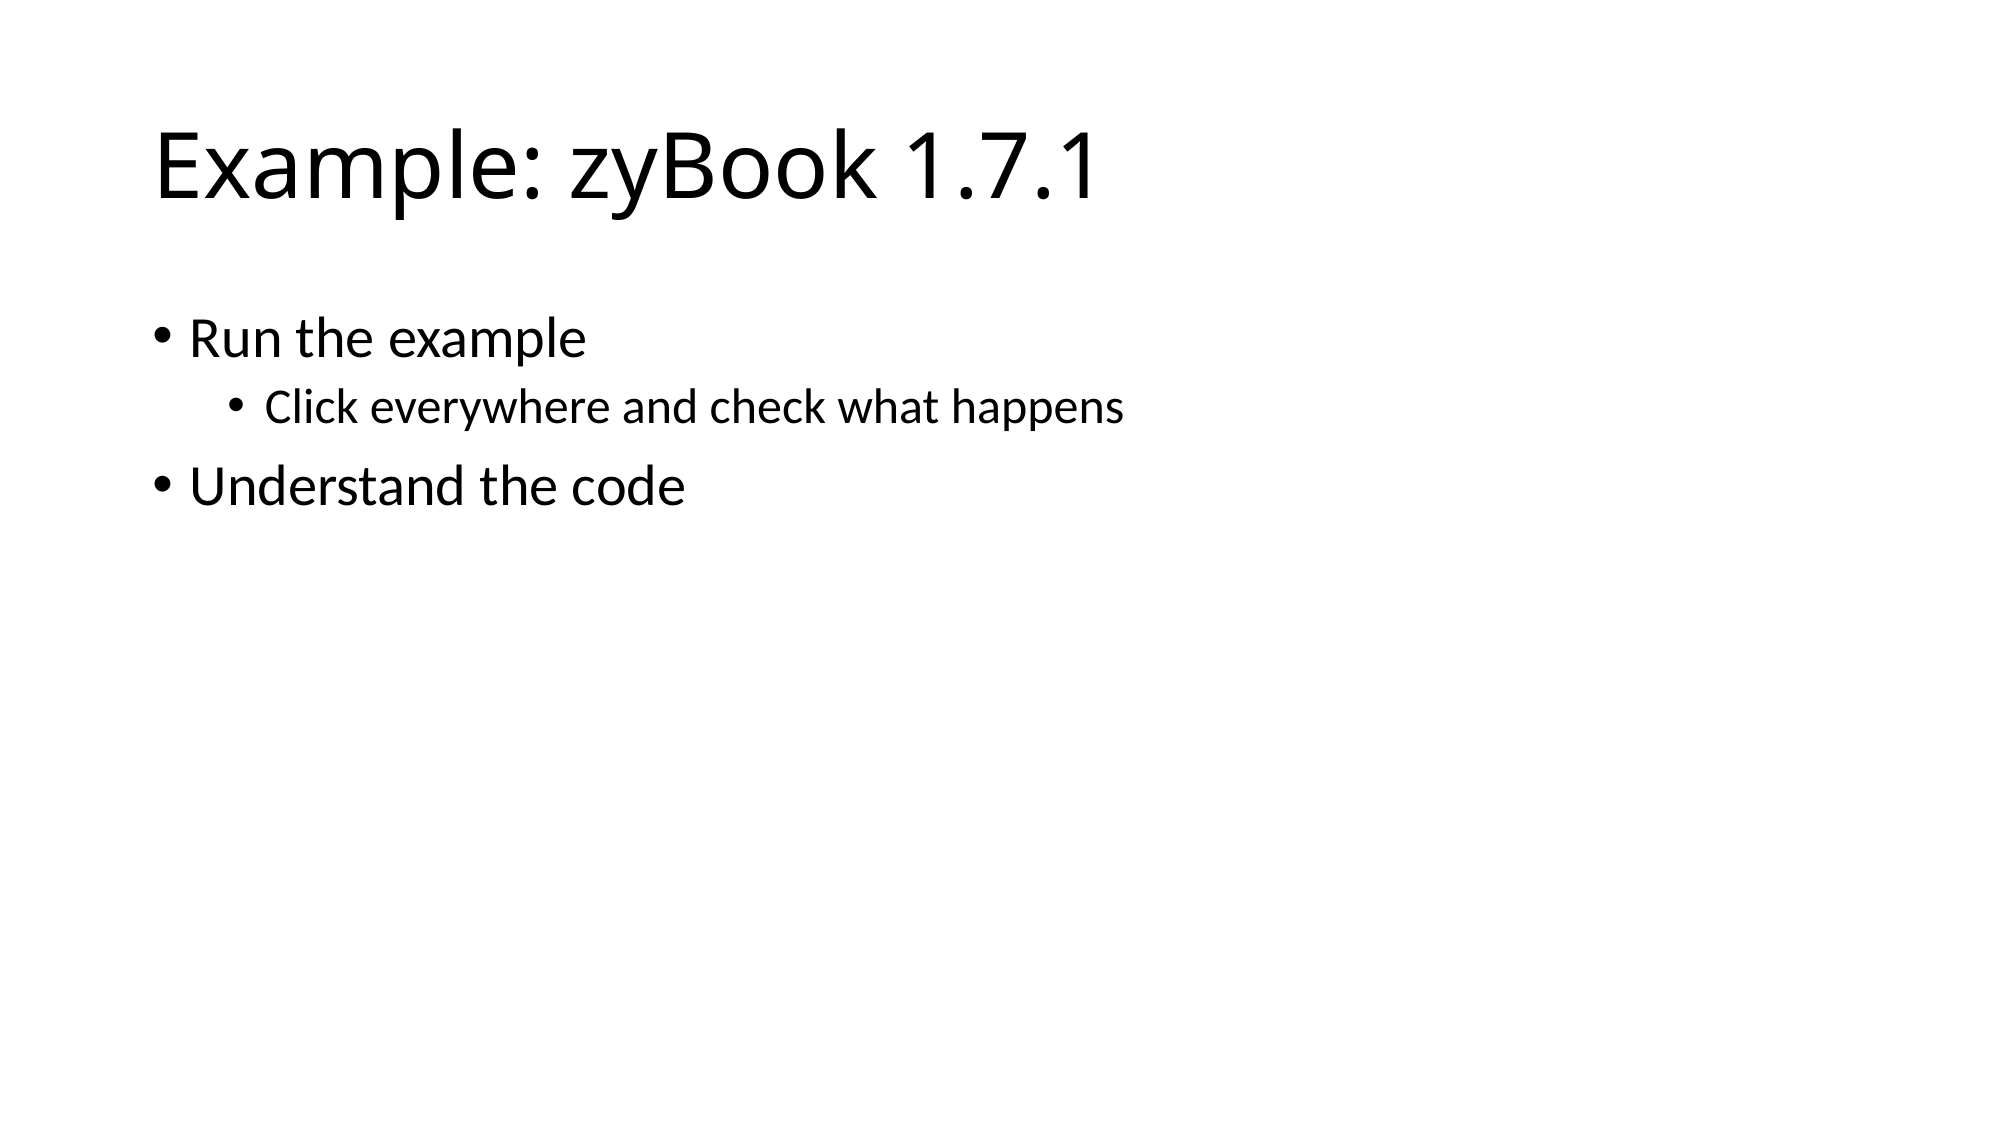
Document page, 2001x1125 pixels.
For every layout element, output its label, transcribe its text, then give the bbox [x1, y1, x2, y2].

title Example: zyBook 1.7.1 [137, 59, 1863, 278]
list Run the example Click everywhere and check what happens Understand the code [137, 299, 1863, 1014]
